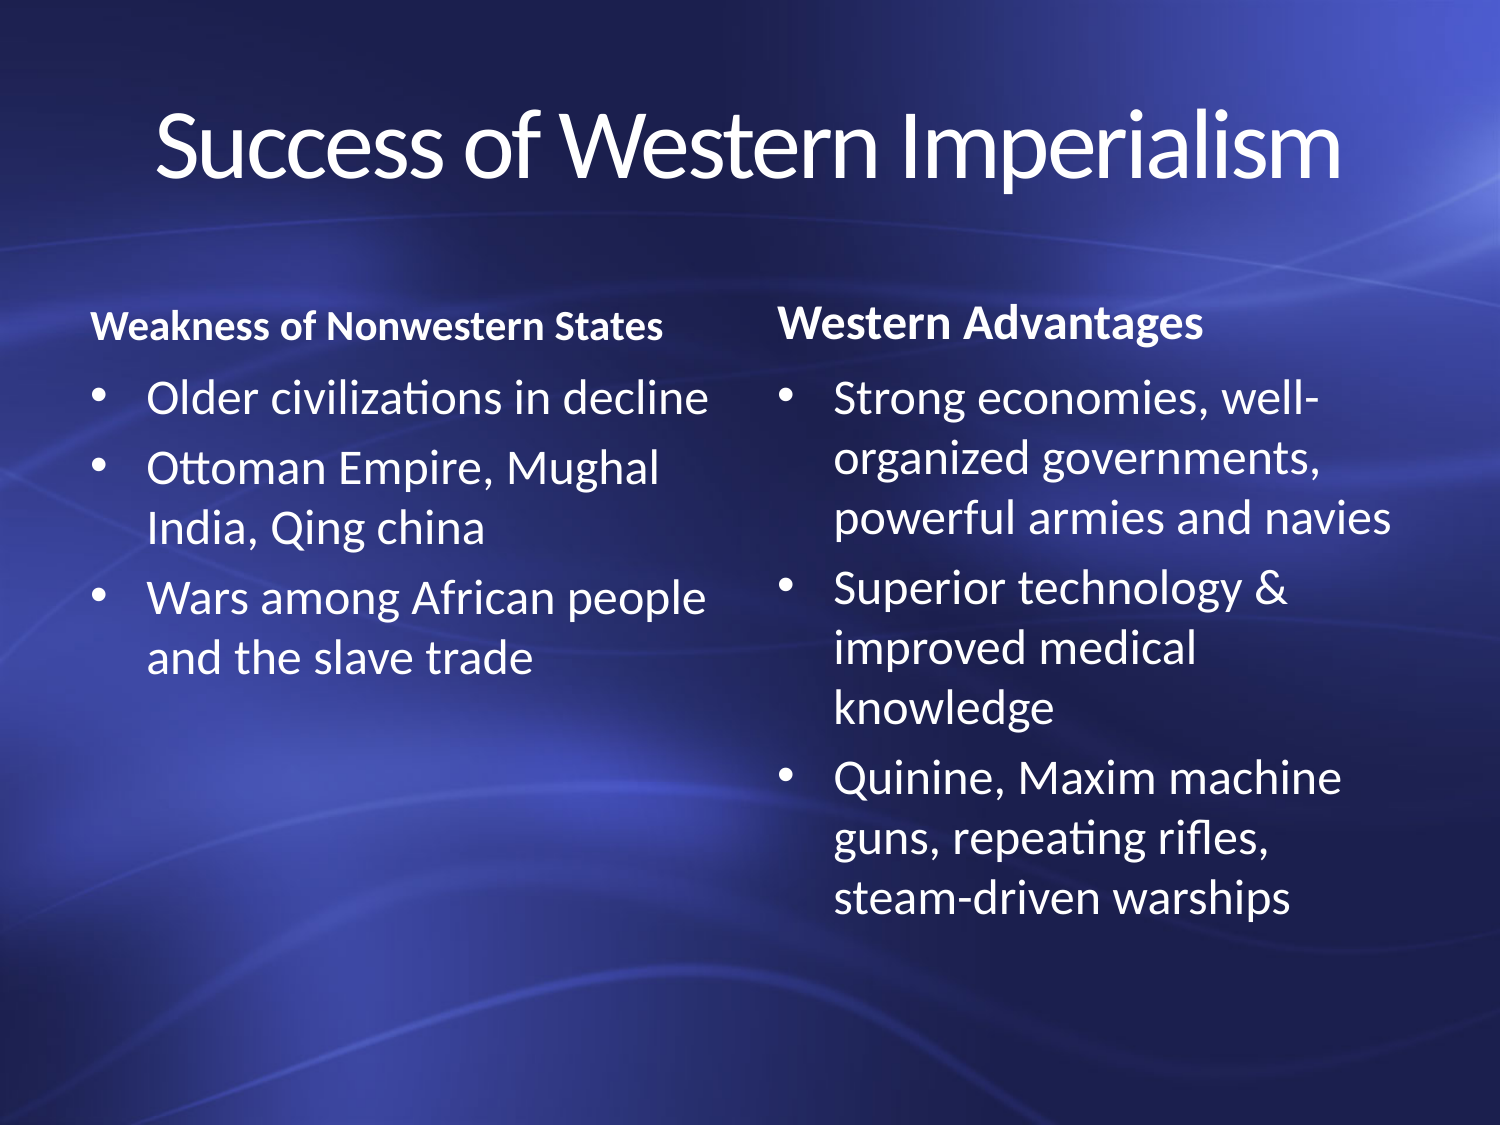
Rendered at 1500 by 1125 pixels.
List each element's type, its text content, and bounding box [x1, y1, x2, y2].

picture [0, 0, 1500, 1125]
list Western Advantages [761, 251, 1425, 356]
list Older civilizations in decline Ottoman Empire, Mughal India, Qing china Wars among African people and the slave trade [75, 356, 738, 1005]
list Strong economies, well-organized governments, powerful armies and navies Superior technology & improved medical knowledge Quinine, Maxim machine guns, repeating rifles, steam-driven warships [761, 356, 1425, 1005]
list Weakness of Nonwestern States [75, 251, 738, 356]
title Success of Western Imperialism [75, 45, 1425, 233]
